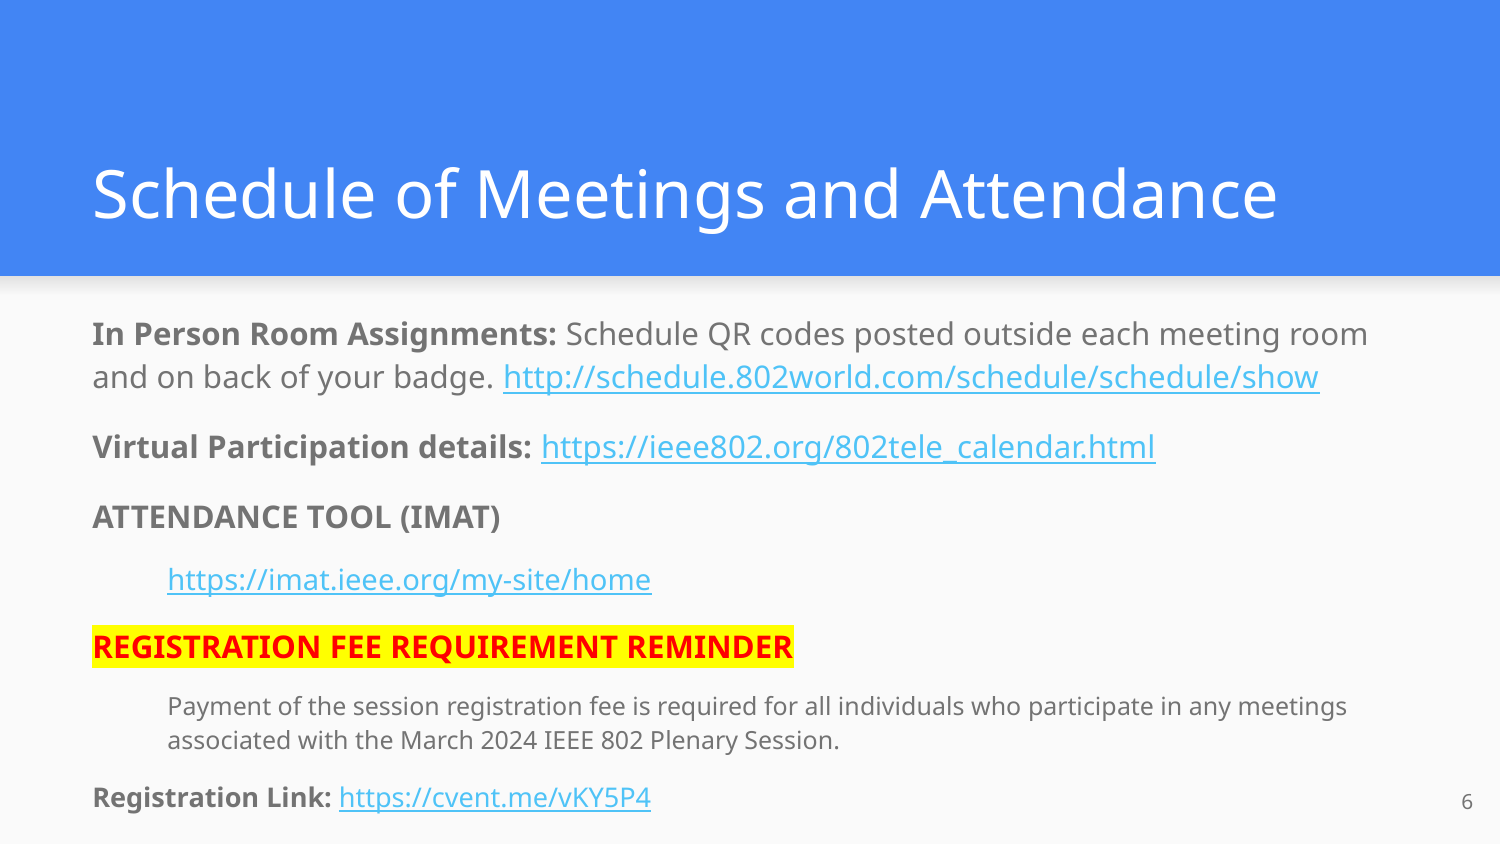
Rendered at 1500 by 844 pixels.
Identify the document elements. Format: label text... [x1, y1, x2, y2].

list In Person Room Assignments: Schedule QR codes posted outside each meeting room and on back of your badge. http://schedule.802world.com/schedule/schedule/show Virtual Participation details: https://ieee802.org/802tele_calendar.html ATTENDANCE TOOL (IMAT) https://imat.ieee.org/my-site/home REGISTRATION FEE REQUIREMENT REMINDER Payment of the session registration fee is required for all individuals who participate in any meetings associated with the March 2024 IEEE 802 Plenary Session. Registration Link: https://cvent.me/vKY5P4 [77, 293, 1404, 824]
slide_number 6 [1398, 770, 1489, 835]
title Schedule of Meetings and Attendance [77, 121, 1427, 248]
